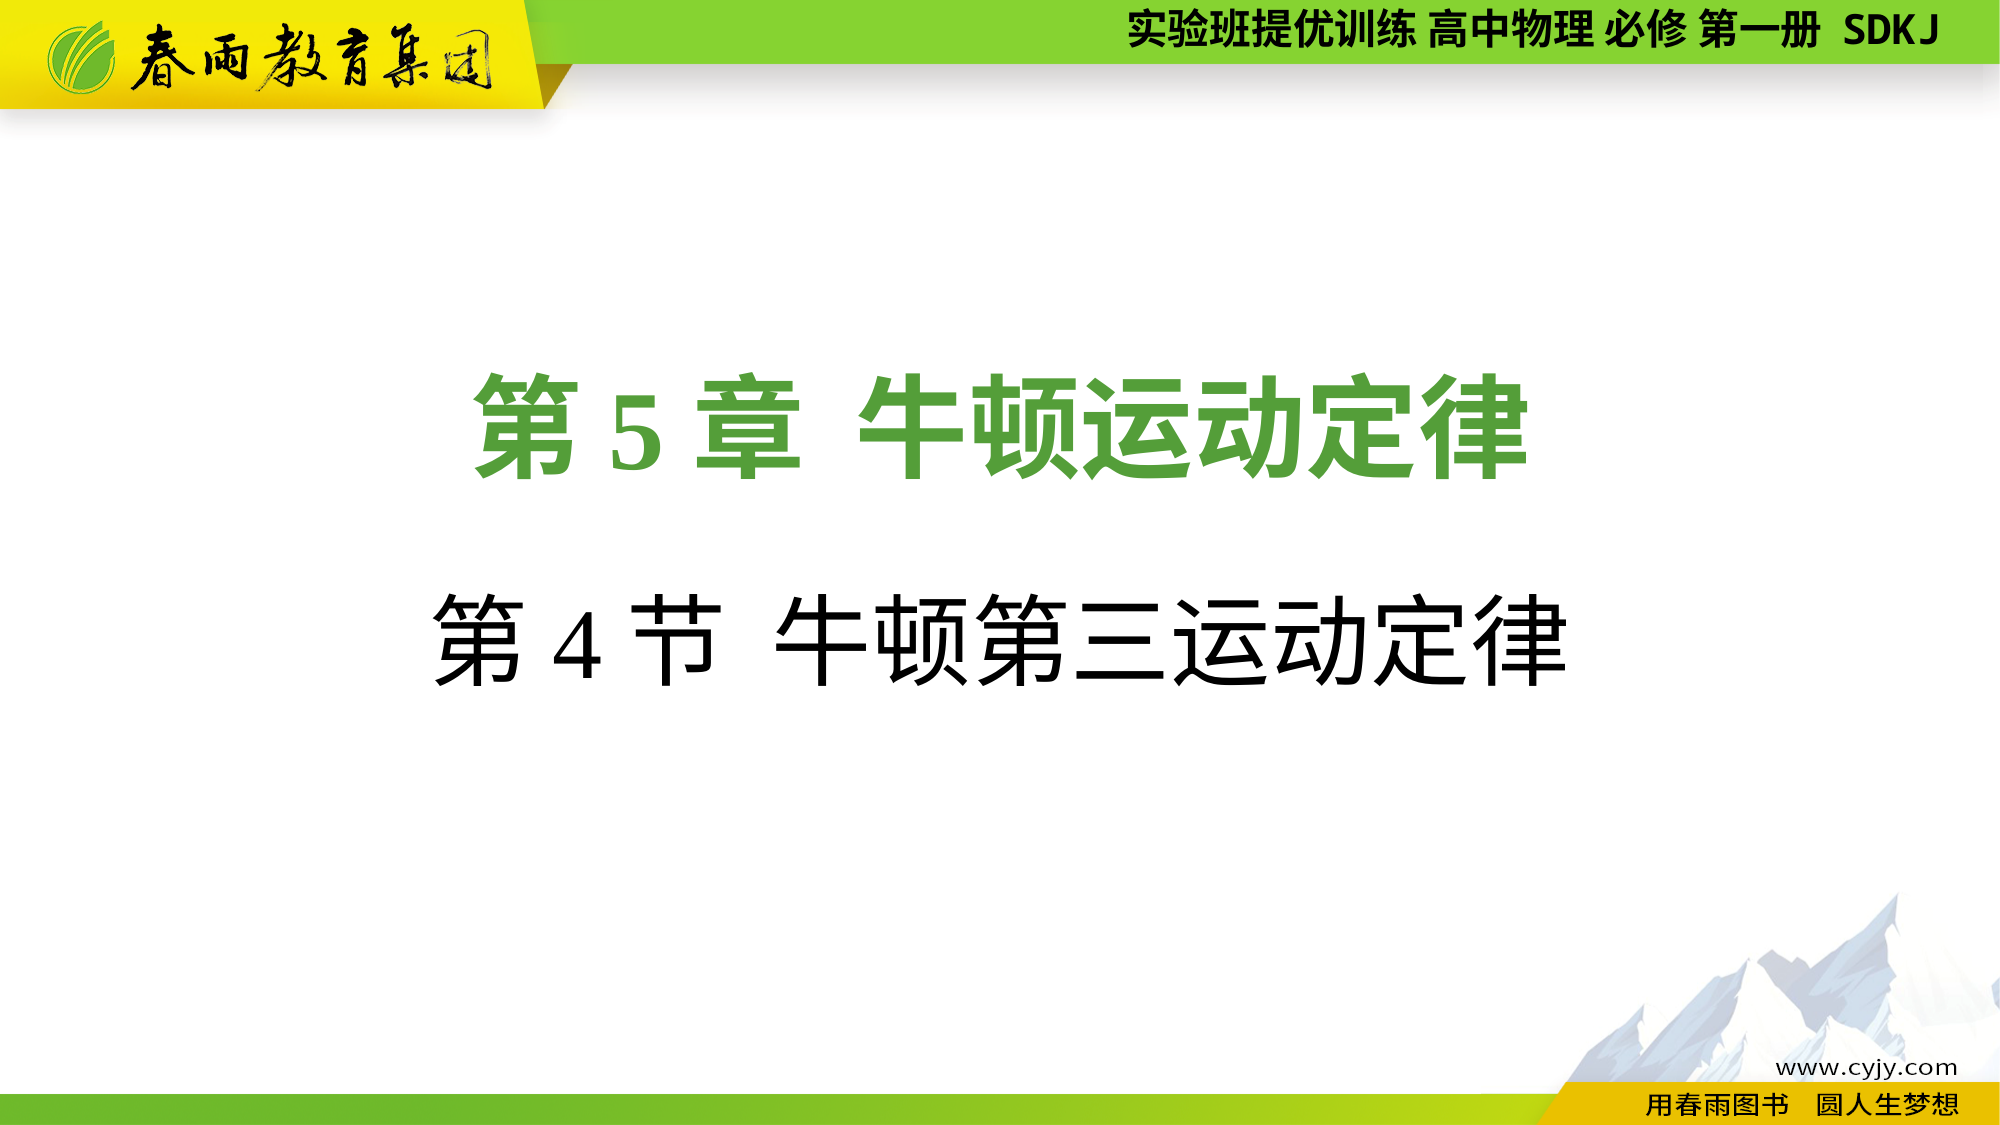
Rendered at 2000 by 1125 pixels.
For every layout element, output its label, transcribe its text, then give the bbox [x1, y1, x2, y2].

picture [0, 0, 2000, 1125]
text_box 第5章 牛顿运动定律 [54, 282, 1946, 500]
text_box 第4节 牛顿第三运动定律 [54, 511, 1946, 706]
